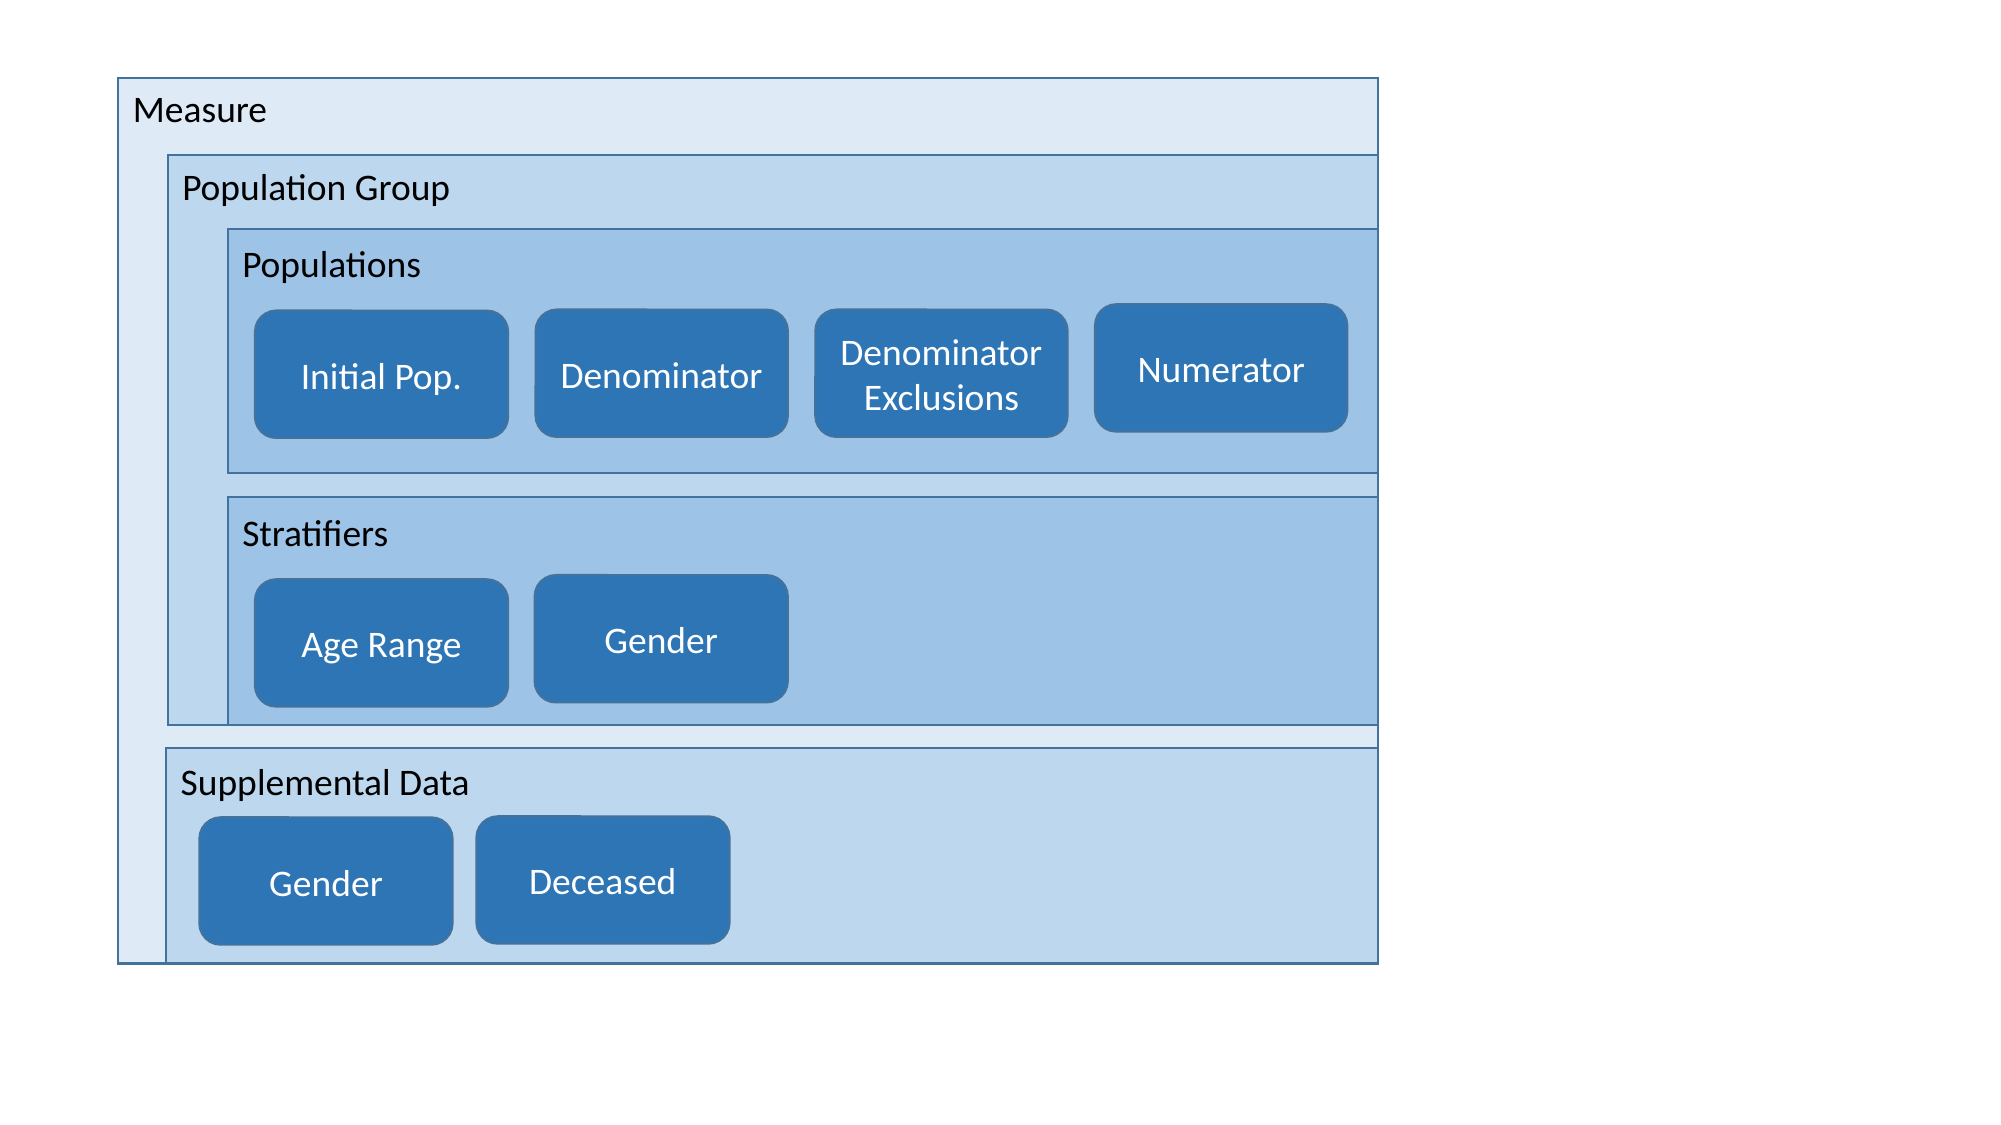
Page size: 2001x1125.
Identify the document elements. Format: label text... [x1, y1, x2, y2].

text_box [227, 496, 1379, 726]
text_box [117, 77, 1379, 965]
text_box [167, 154, 1379, 726]
text_box Population Group [167, 155, 738, 215]
text_box Deceased [475, 815, 731, 945]
text_box Initial Pop. [253, 309, 510, 439]
text_box Denominator Exclusions [814, 308, 1069, 438]
text_box Age Range [253, 578, 510, 708]
text_box Gender [198, 816, 454, 946]
text_box Supplemental Data [165, 750, 690, 811]
text_box Stratifiers [227, 501, 738, 562]
text_box Numerator [1093, 303, 1349, 433]
text_box Populations [227, 232, 680, 293]
text_box Denominator [534, 308, 789, 438]
text_box [165, 747, 1379, 964]
text_box Gender [533, 573, 789, 704]
text_box [227, 228, 1379, 474]
text_box Measure [118, 77, 835, 138]
